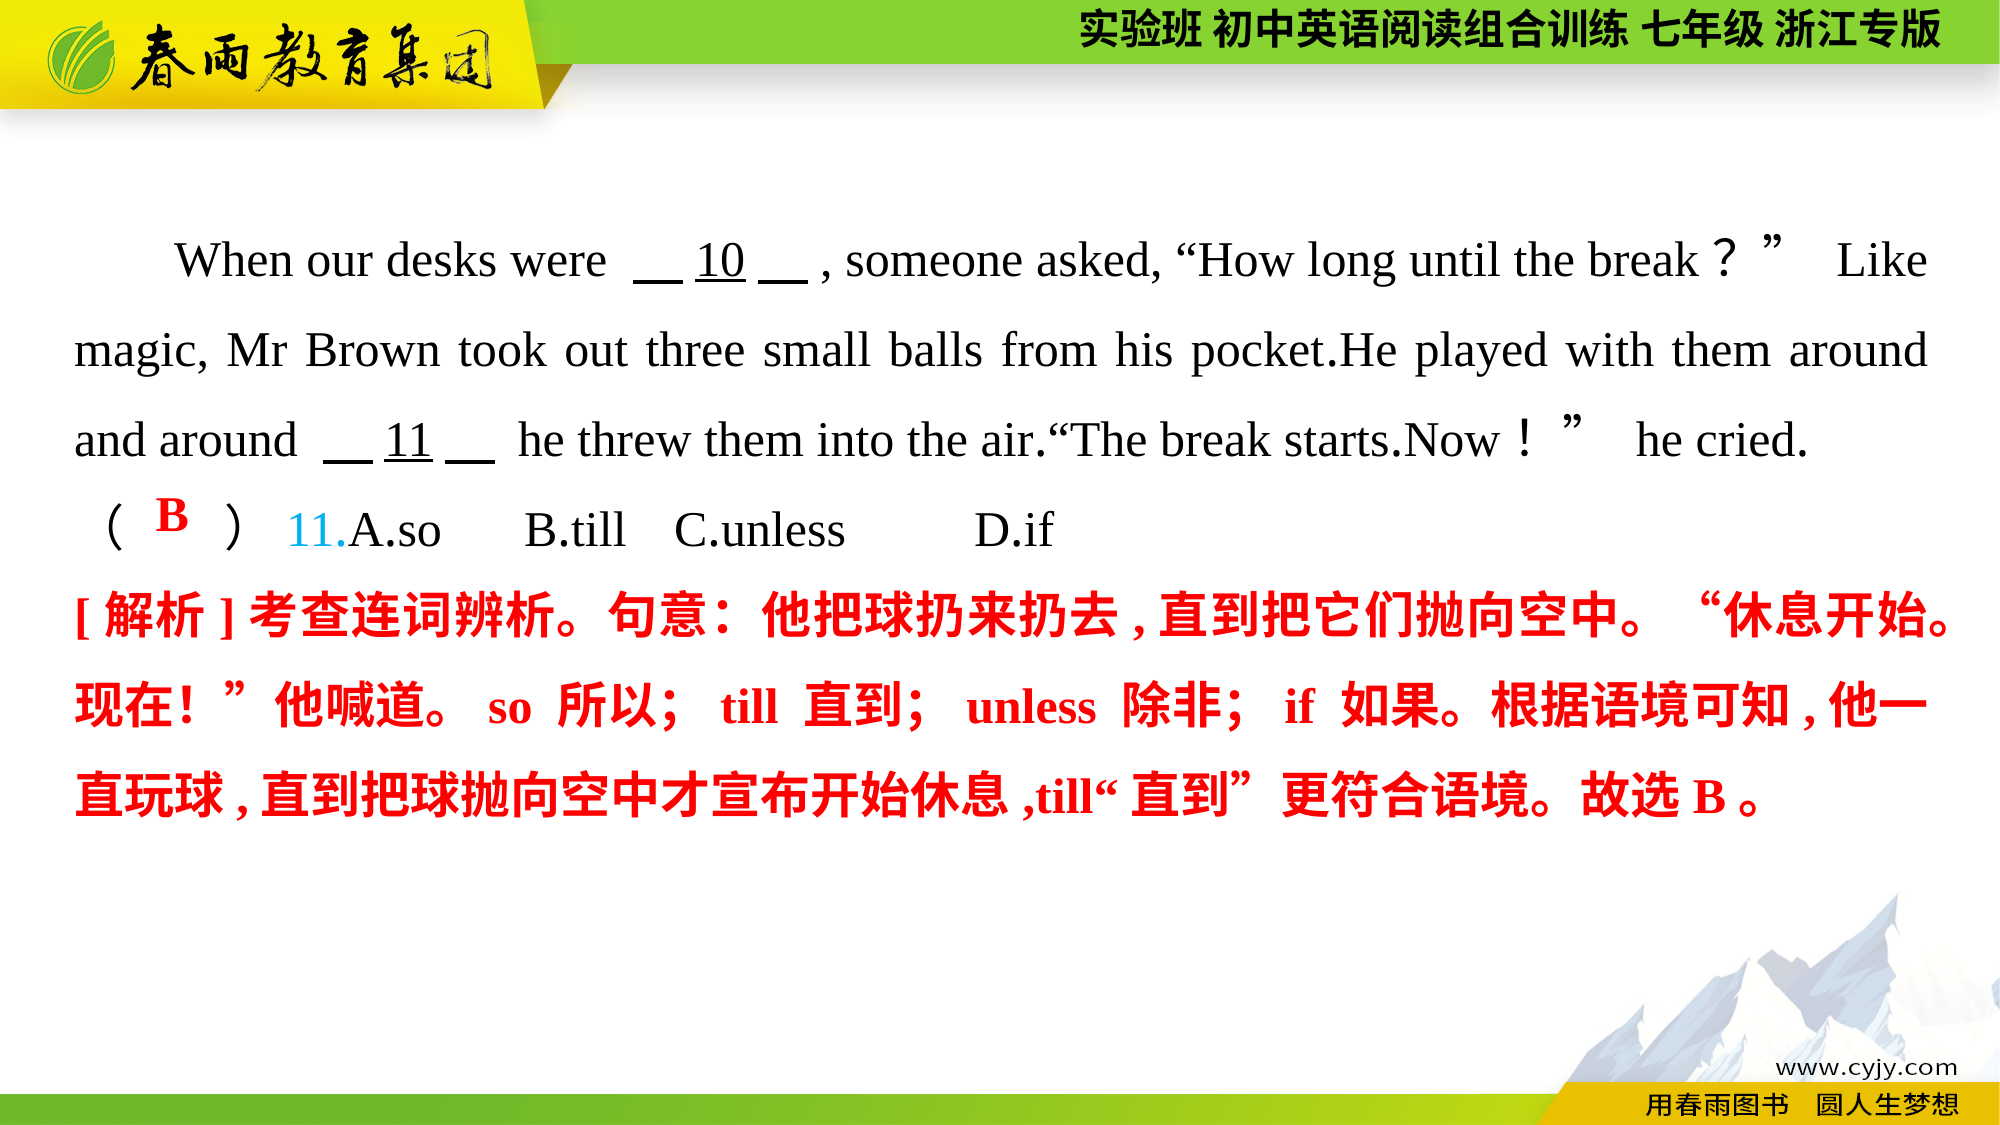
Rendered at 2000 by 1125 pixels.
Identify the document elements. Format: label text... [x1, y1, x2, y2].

text_box B [140, 474, 204, 546]
picture [0, 0, 2000, 1125]
text_box [解析]考查连词辨析。句意：他把球扔来扔去,直到把它们抛向空中。“休息开始。现在！”他喊道。so 所以；till 直到；unless 除非；if 如果。根据语境可知,他一直玩球,直到把球抛向空中才宣布开始休息,till“直到”更符合语境。故选B。 [59, 546, 1944, 831]
list When our desks were 10 , someone asked, “How long until the break？” Like magic, Mr Brown took out three small balls from his pocket.He played with them around and around 11 he threw them into the air.“The break starts.Now！” he cried. （ ）11.A.so B.till C.unless D.if [59, 188, 1944, 546]
